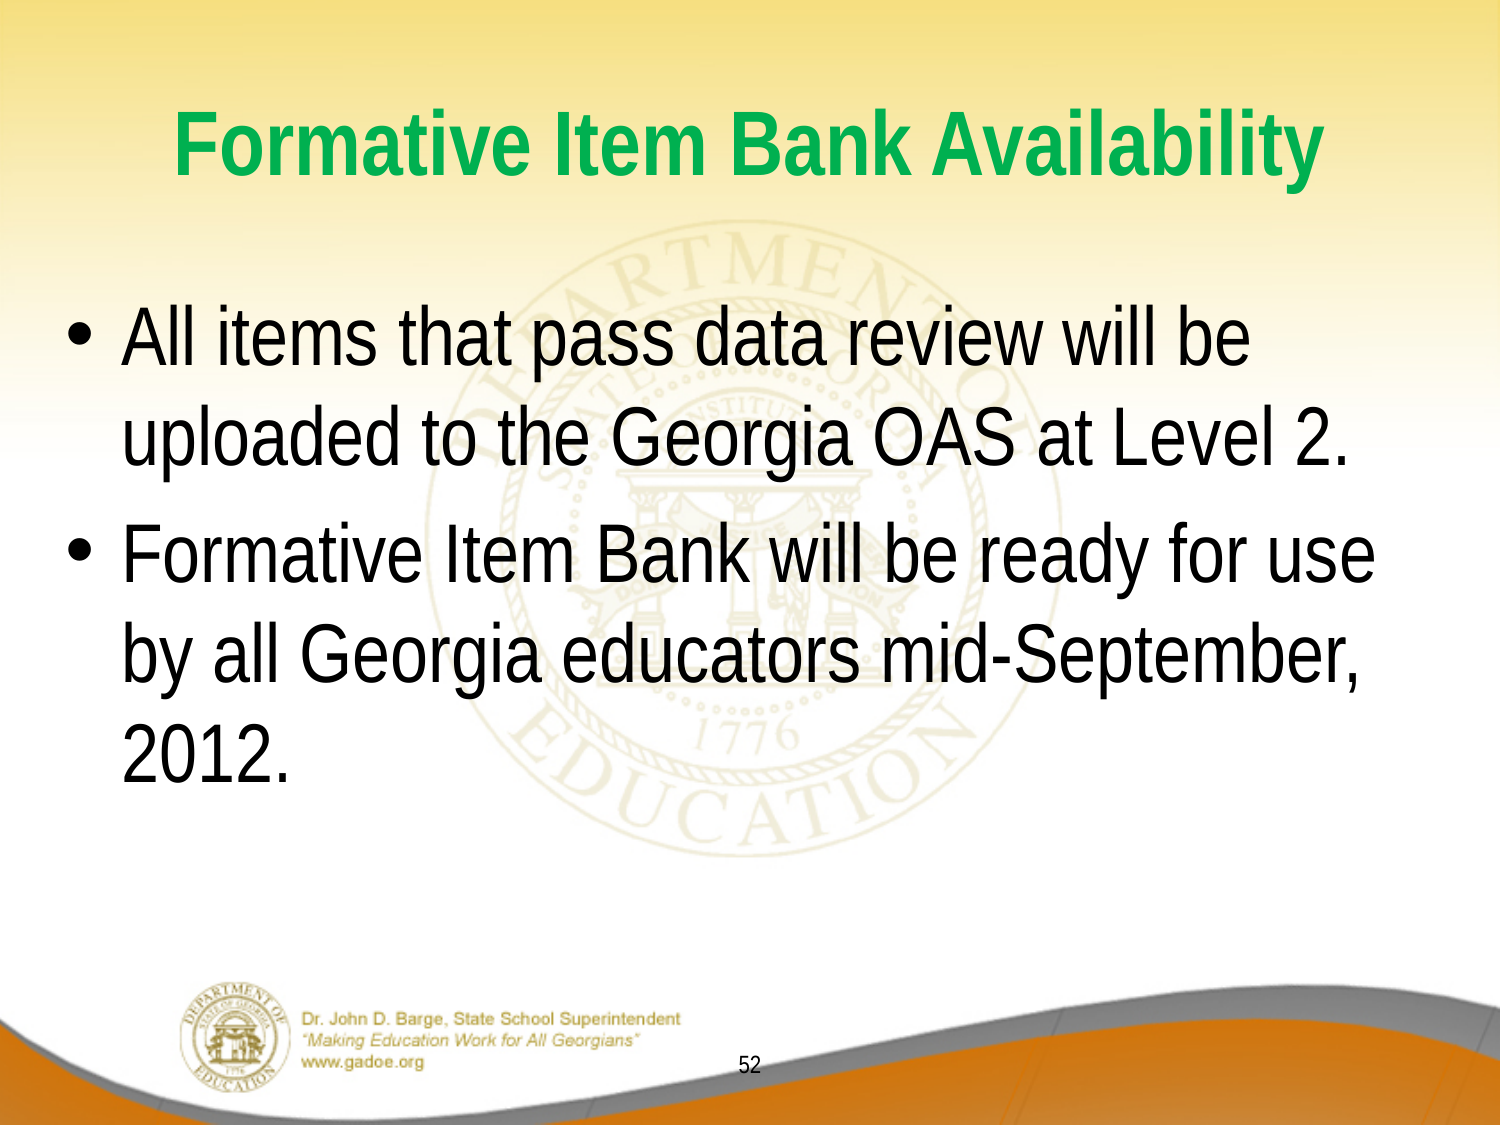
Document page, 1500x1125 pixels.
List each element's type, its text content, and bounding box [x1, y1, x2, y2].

slide_number 52 [512, 1024, 988, 1103]
list All items that pass data review will be uploaded to the Georgia OAS at Level 2. Formative Item Bank will be ready for use by all Georgia educators mid-September, 2012. [49, 274, 1401, 943]
picture [0, 0, 1500, 1125]
title Formative Item Bank Availability [74, 44, 1426, 233]
